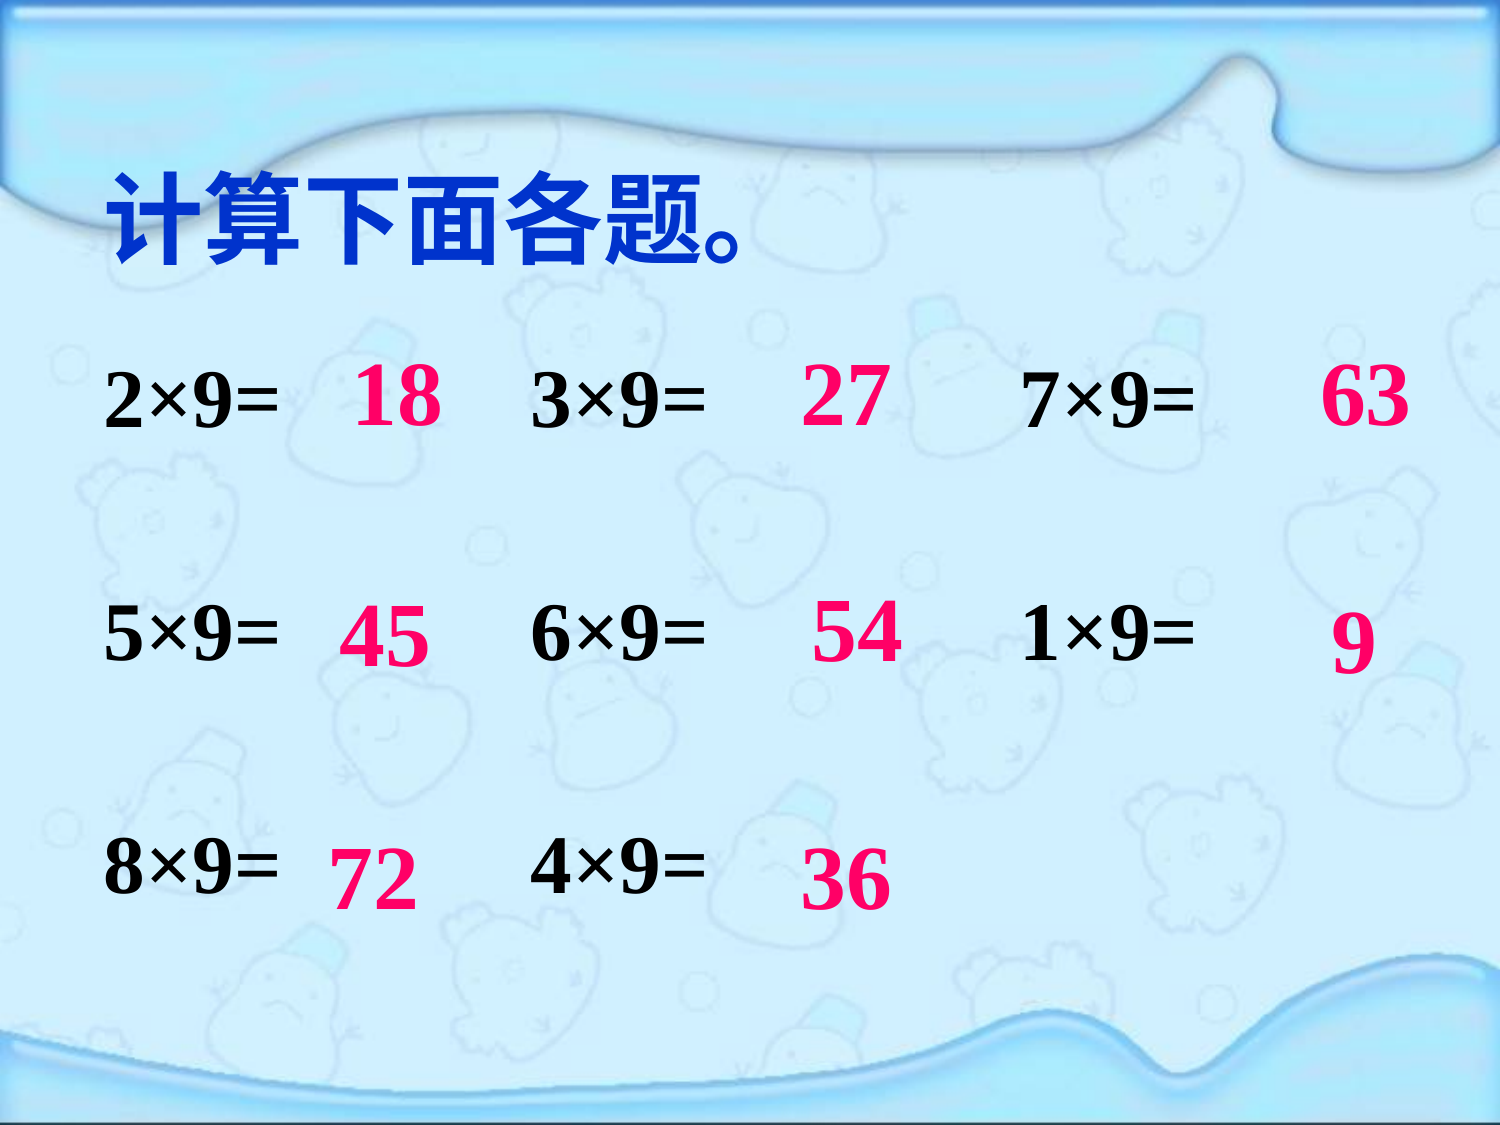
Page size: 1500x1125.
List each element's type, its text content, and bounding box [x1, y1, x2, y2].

text_box 18 [336, 326, 479, 451]
list 2×9= 3×9= 7×9= 5×9= 6×9= 1×9= 8×9= 4×9= [88, 336, 1424, 1012]
text_box 计算下面各题。 [88, 148, 1376, 284]
text_box 9 [1316, 574, 1459, 699]
text_box 27 [785, 326, 928, 451]
text_box 45 [324, 567, 467, 693]
text_box 72 [312, 810, 455, 936]
text_box 54 [797, 562, 939, 688]
picture [0, 0, 1500, 1125]
text_box 63 [1305, 326, 1448, 451]
text_box 36 [785, 810, 928, 936]
